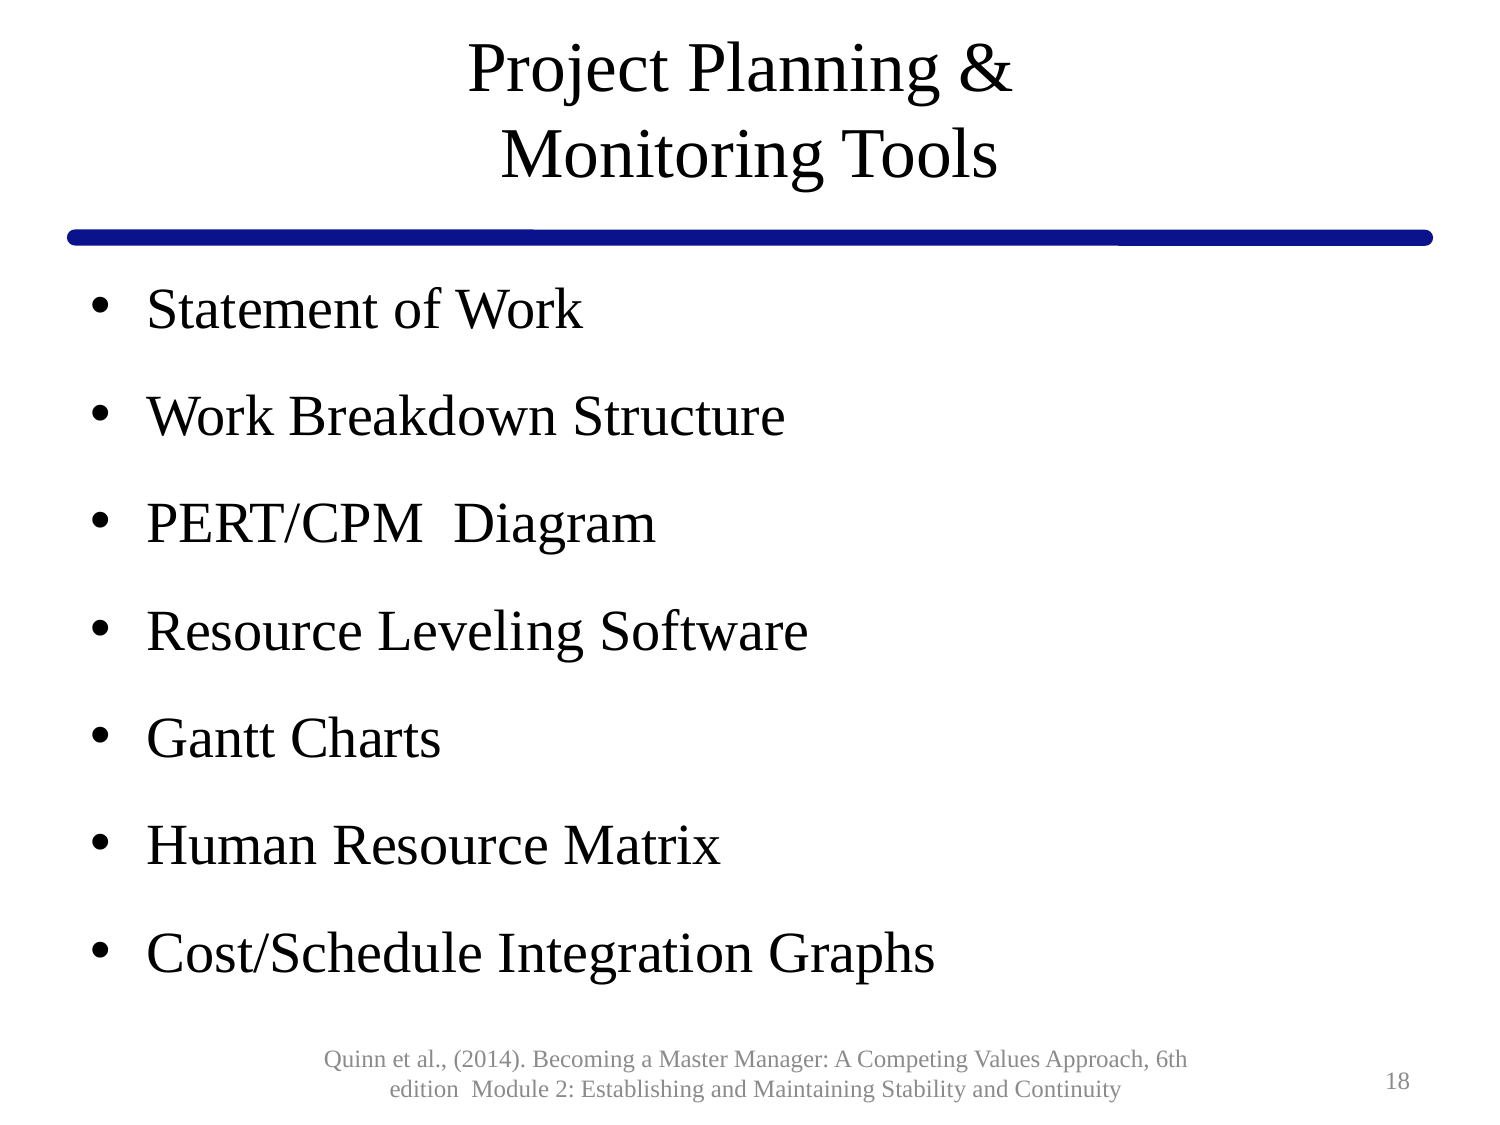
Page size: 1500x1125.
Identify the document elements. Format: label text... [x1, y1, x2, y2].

title Project Planning & Monitoring Tools [75, 12, 1425, 200]
footer Quinn et al., (2014). Becoming a Master Manager: A Competing Values Approach, 6th edition Module 2: Establishing and Maintaining Stability and Continuity [287, 1042, 1225, 1103]
list Statement of Work Work Breakdown Structure PERT/CPM Diagram Resource Leveling Software Gantt Charts Human Resource Matrix Cost/Schedule Integration Graphs [75, 262, 1425, 1005]
slide_number 18 [1074, 1050, 1425, 1110]
